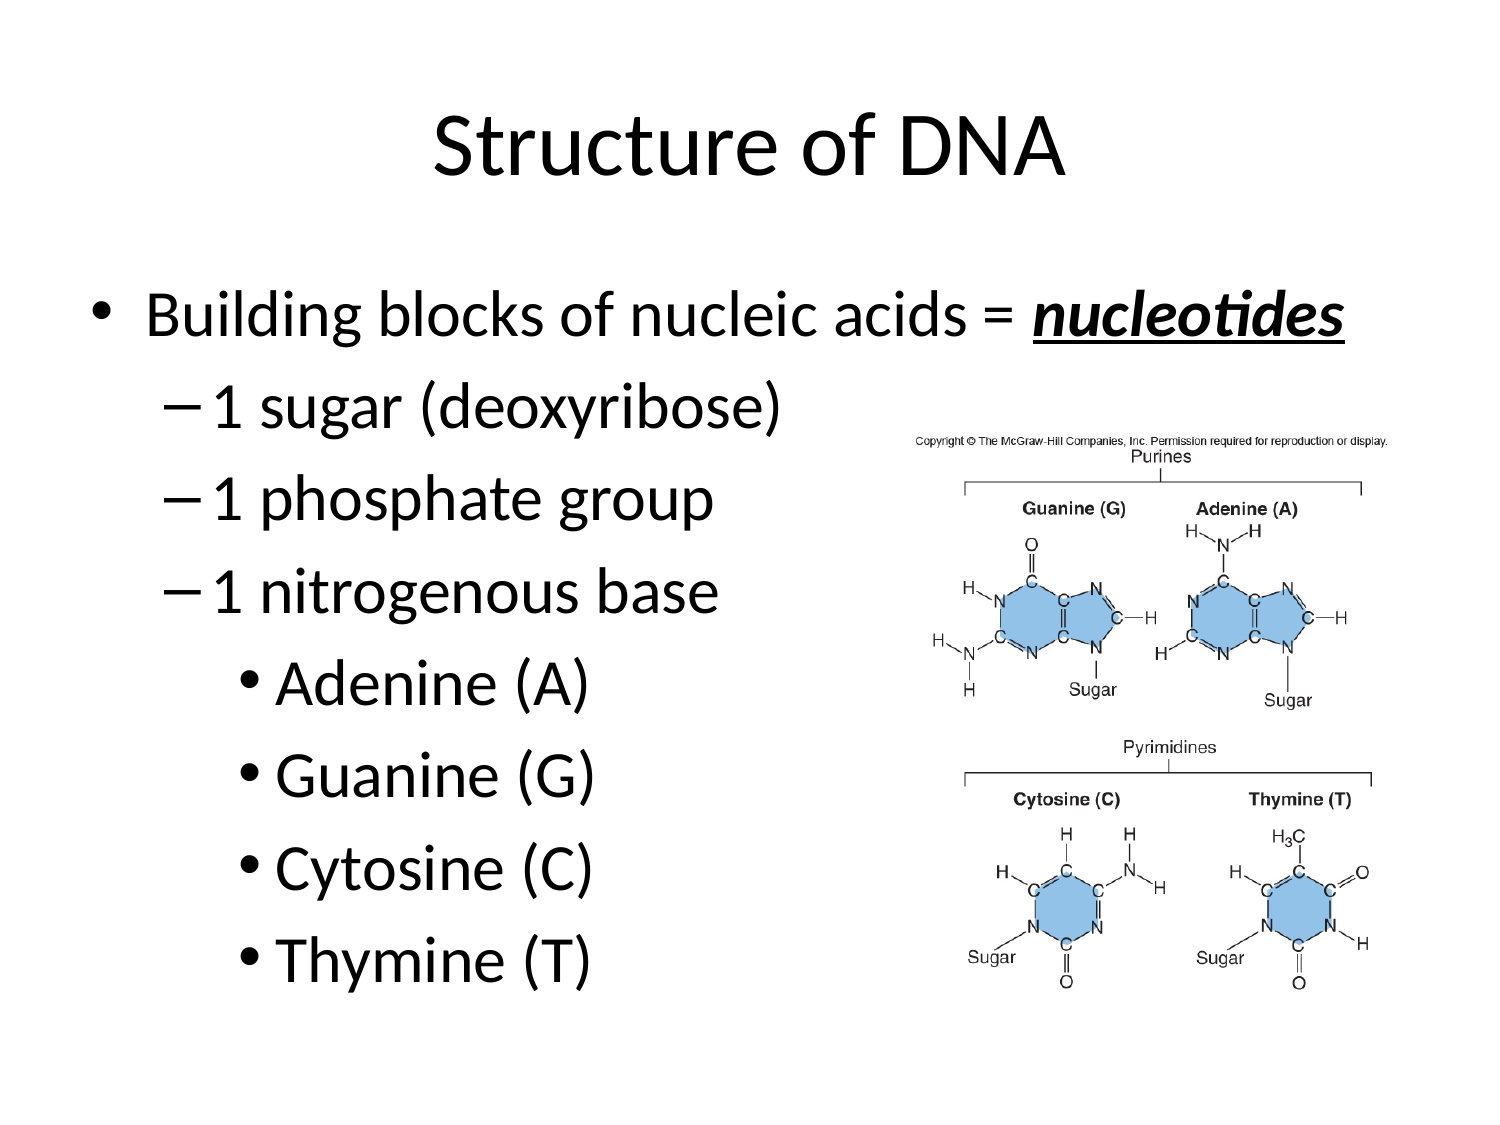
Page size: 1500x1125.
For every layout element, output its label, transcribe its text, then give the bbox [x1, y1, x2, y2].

list Building blocks of nucleic acids = nucleotides 1 sugar (deoxyribose) 1 phosphate group 1 nitrogenous base Adenine (A) Guanine (G) Cytosine (C) Thymine (T) [75, 262, 1425, 1005]
picture [912, 433, 1390, 994]
title Structure of DNA [75, 45, 1425, 233]
